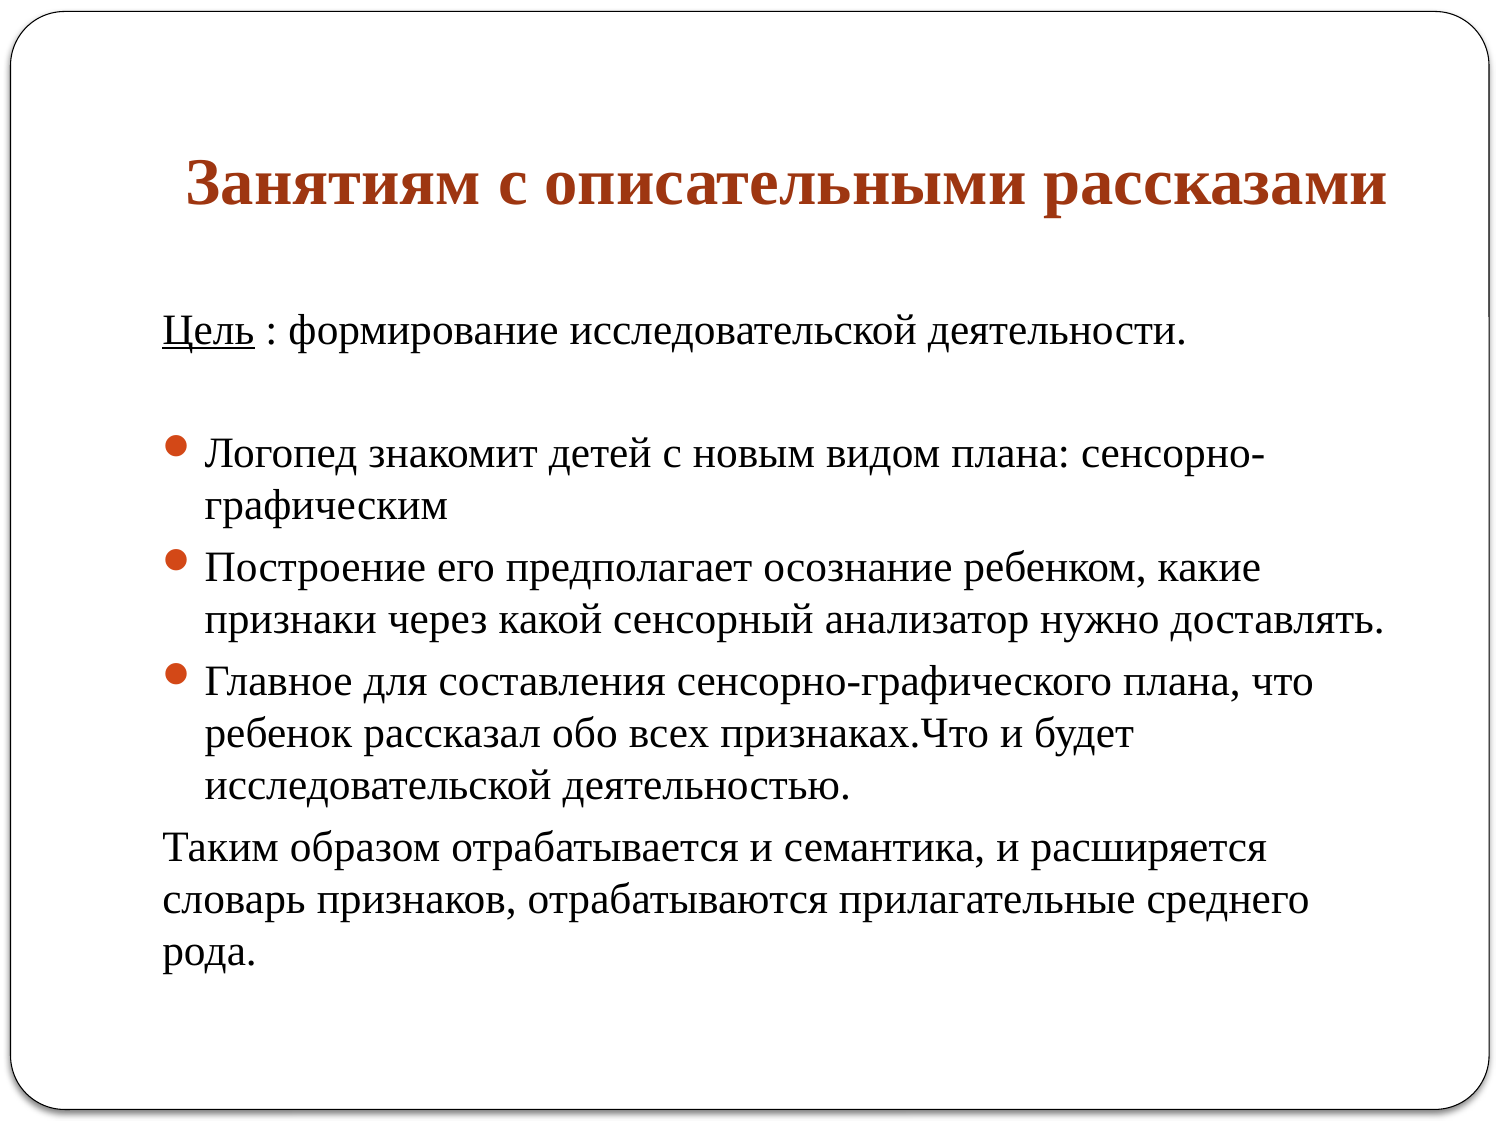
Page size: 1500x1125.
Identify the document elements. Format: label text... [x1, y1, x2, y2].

title Занятиям с описательными рассказами [150, 45, 1425, 233]
list Цель : формирование исследовательской деятельности. Логопед знакомит детей с новым видом плана: сенсорно-графическим Построение его предполагает осознание ребенком, какие признаки через какой сенсорный анализатор нужно доставлять. Главное для составления сенсорно-графического плана, что ребенок рассказал обо всех признаках.Что и будет исследовательской деятельностью. Таким образом отрабатывается и семантика, и расширяется словарь признаков, отрабатываются прилагательные среднего рода. [147, 231, 1423, 982]
